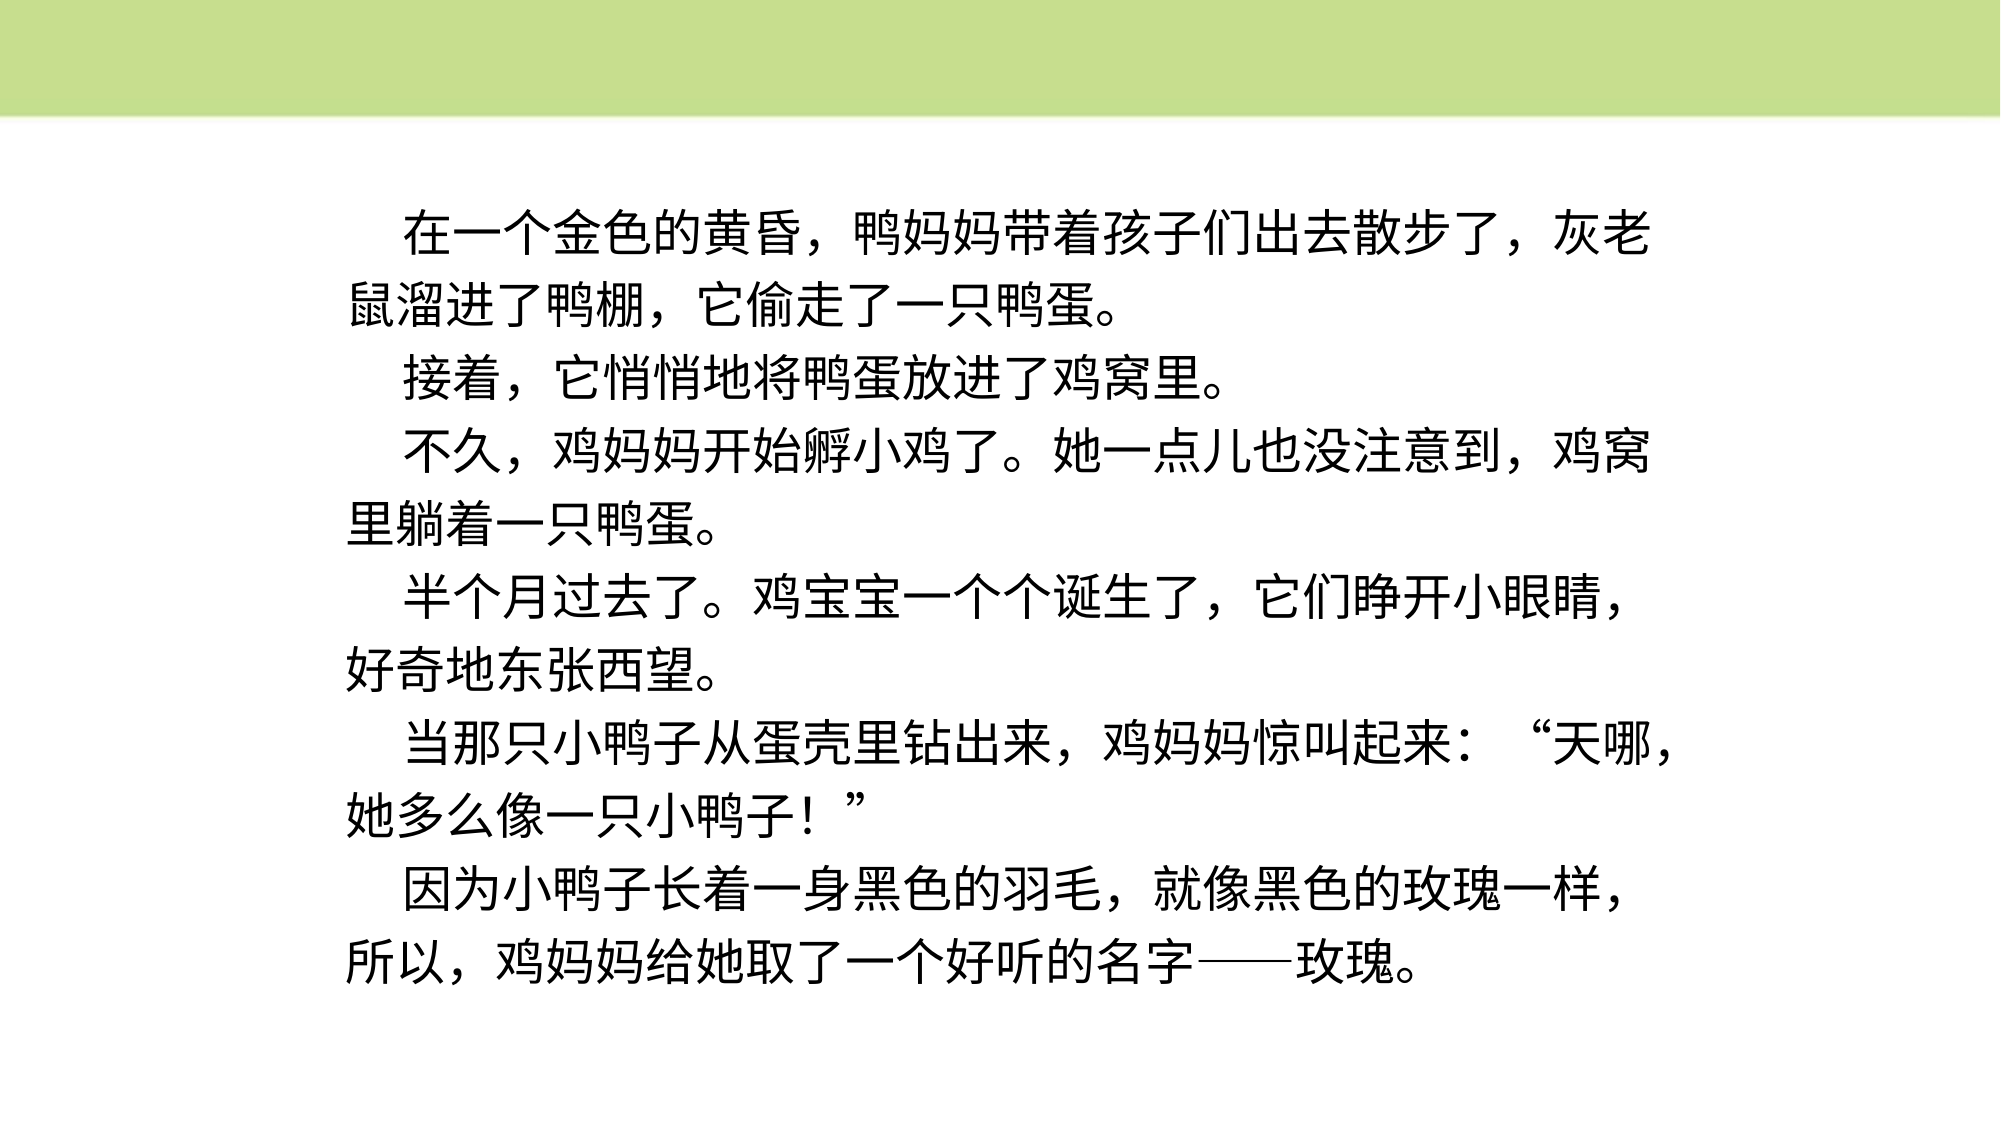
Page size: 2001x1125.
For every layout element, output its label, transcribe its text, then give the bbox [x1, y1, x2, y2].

picture [0, 0, 2001, 1125]
text_box 在一个金色的黄昏，鸭妈妈带着孩子们出去散步了，灰老鼠溜进了鸭棚，它偷走了一只鸭蛋。 接着，它悄悄地将鸭蛋放进了鸡窝里。 不久，鸡妈妈开始孵小鸡了。她一点儿也没注意到，鸡窝里躺着一只鸭蛋。 半个月过去了。鸡宝宝一个个诞生了，它们睁开小眼睛，好奇地东张西望。 当那只小鸭子从蛋壳里钻出来，鸡妈妈惊叫起来：“天哪，她多么像一只小鸭子！” 因为小鸭子长着一身黑色的羽毛，就像黑色的玫瑰一样，所以，鸡妈妈给她取了一个好听的名字——玫瑰。 [330, 180, 1670, 1081]
